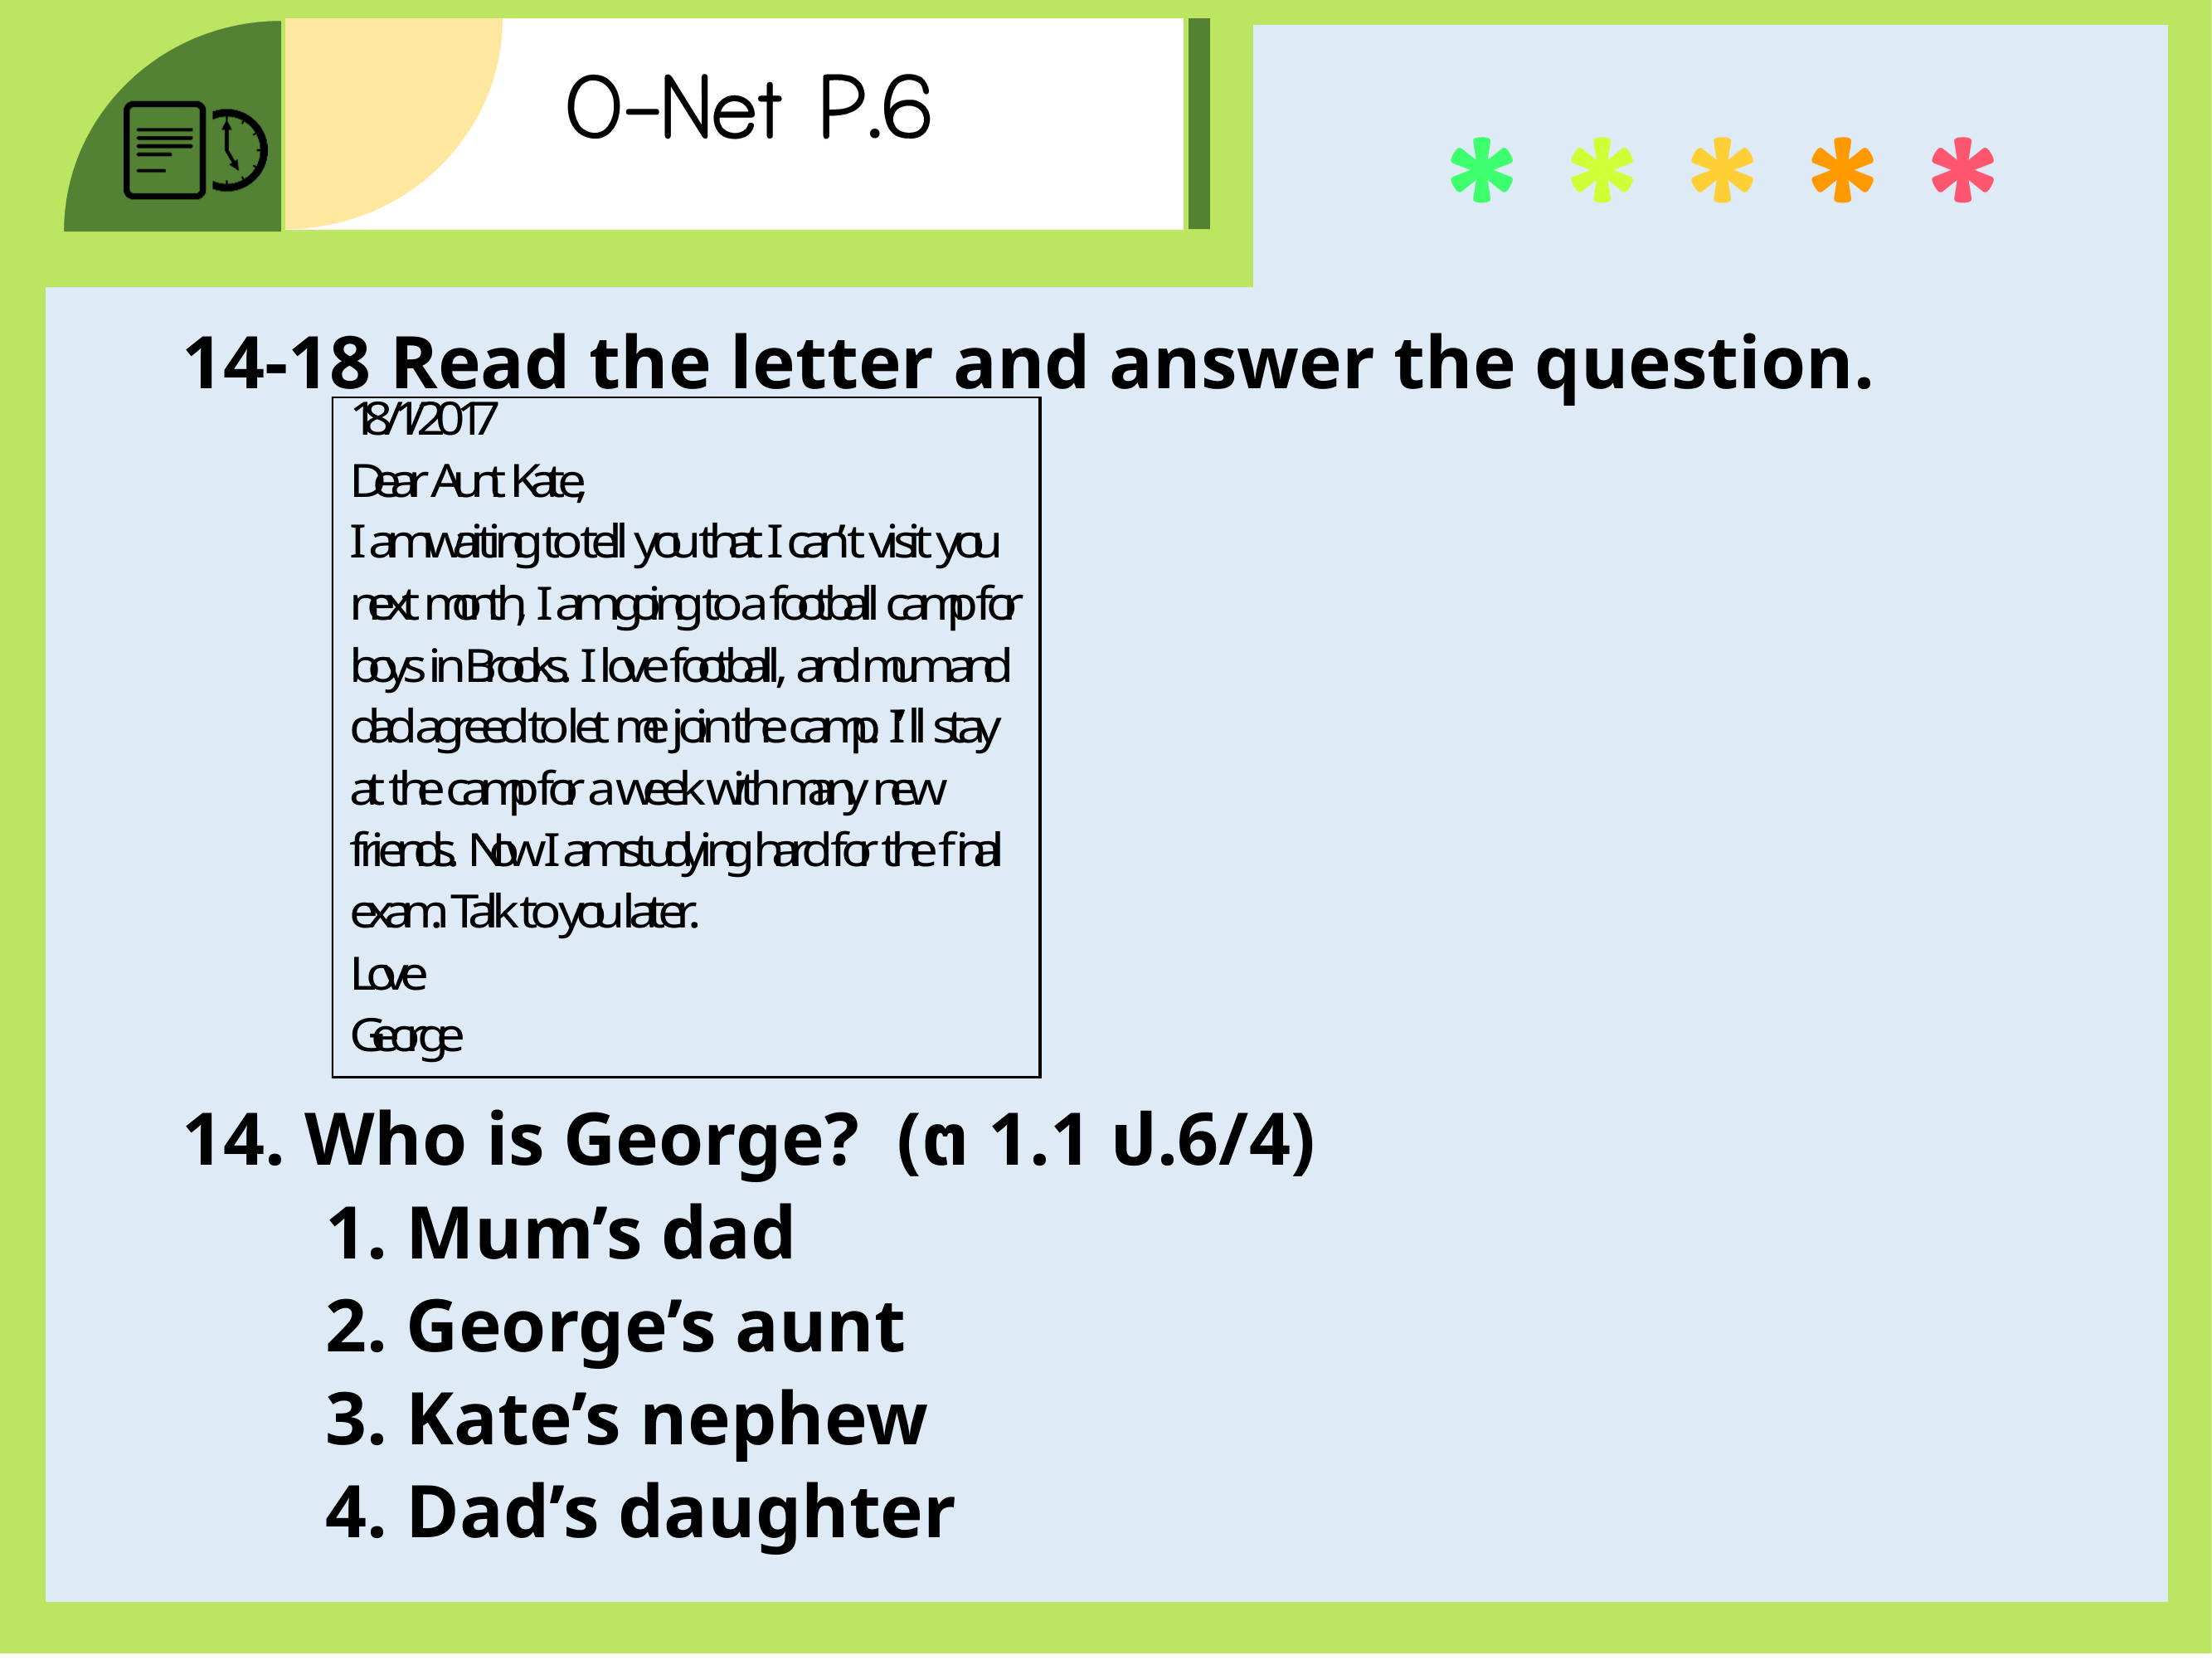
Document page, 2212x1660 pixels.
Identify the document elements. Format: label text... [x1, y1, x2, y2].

text_box 14-18 Read the letter and answer the question. 14. Who is George? (ต 1.1 ป.6/4) 1. Mum’s dad 2. George’s aunt 3. Kate’s nephew 4. Dad’s daughter [169, 1653, 2076, 1659]
picture [0, 0, 2212, 1653]
